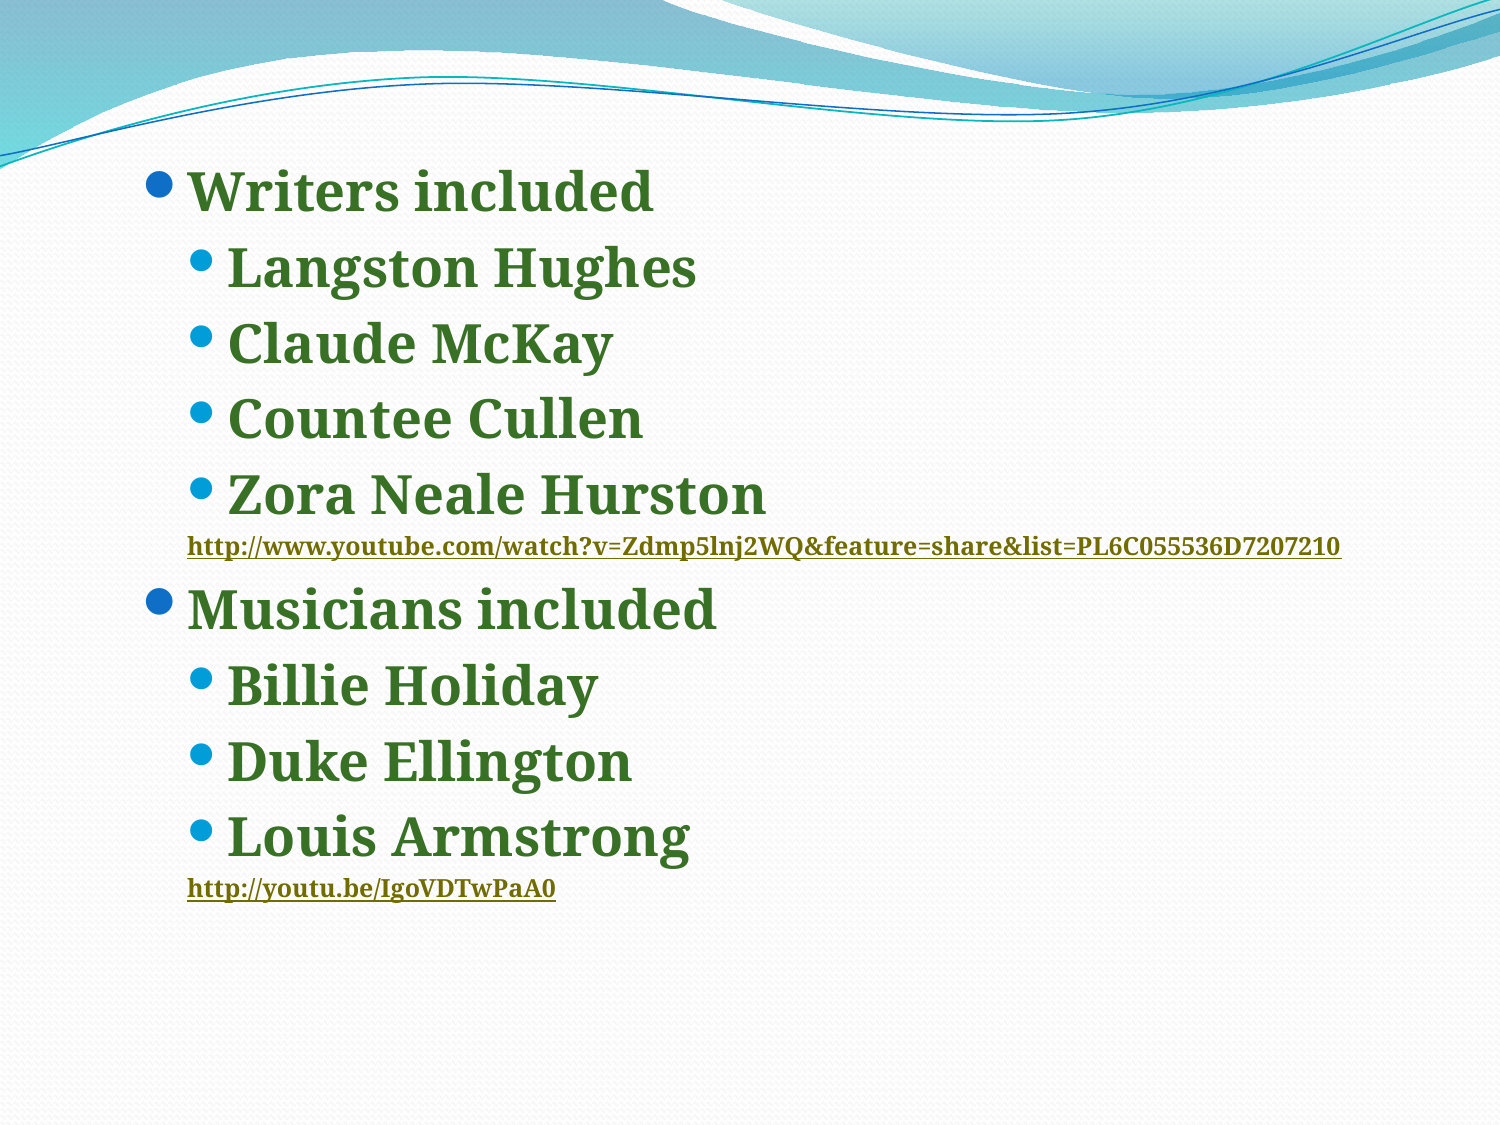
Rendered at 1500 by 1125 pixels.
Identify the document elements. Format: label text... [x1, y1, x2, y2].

list Writers included Langston Hughes Claude McKay Countee Cullen Zora Neale Hurston http://www.youtube.com/watch?v=Zdmp5lnj2WQ&feature=share&list=PL6C055536D7207210 Musicians included Billie Holiday Duke Ellington Louis Armstrong http://youtu.be/IgoVDTwPaA0 [62, 149, 1413, 1051]
